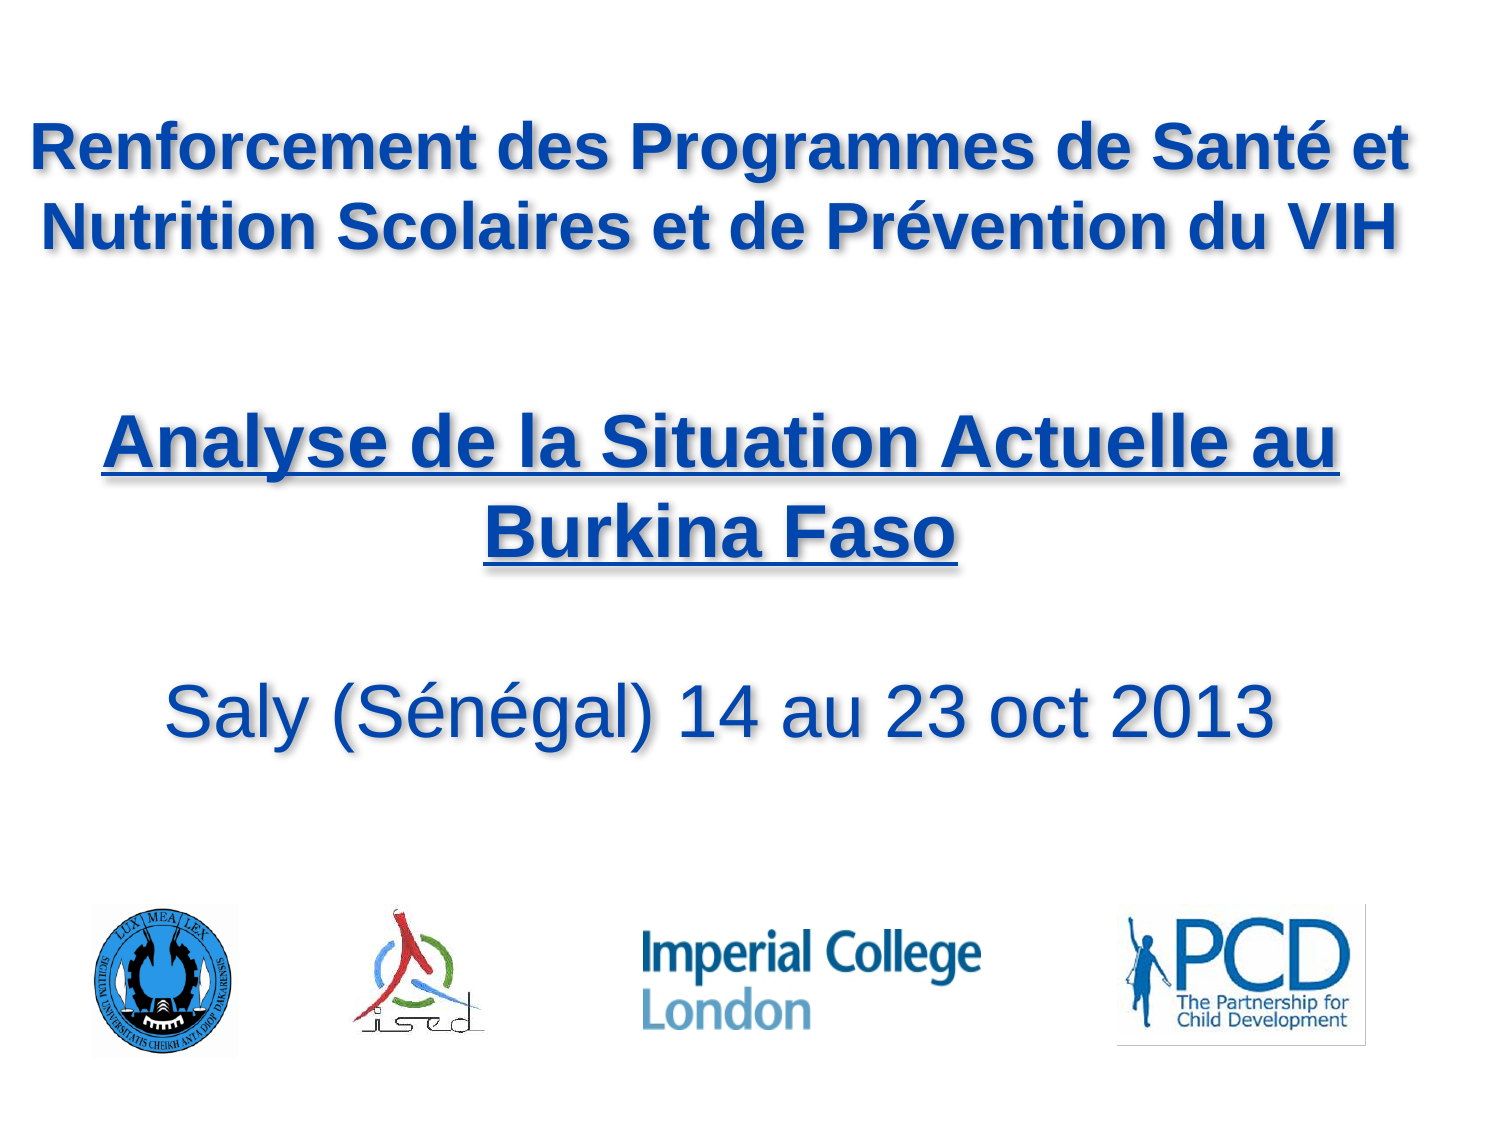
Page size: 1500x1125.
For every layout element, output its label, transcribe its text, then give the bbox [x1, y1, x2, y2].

picture [342, 904, 491, 1036]
picture [643, 928, 981, 1030]
picture [90, 904, 239, 1059]
text_box Renforcement des Programmes de Santé et Nutrition Scolaires et de Prévention du VIH Analyse de la Situation Actuelle au Burkina Faso Saly (Sénégal) 14 au 23 oct 2013 [0, 0, 1442, 296]
picture [1115, 903, 1366, 1047]
